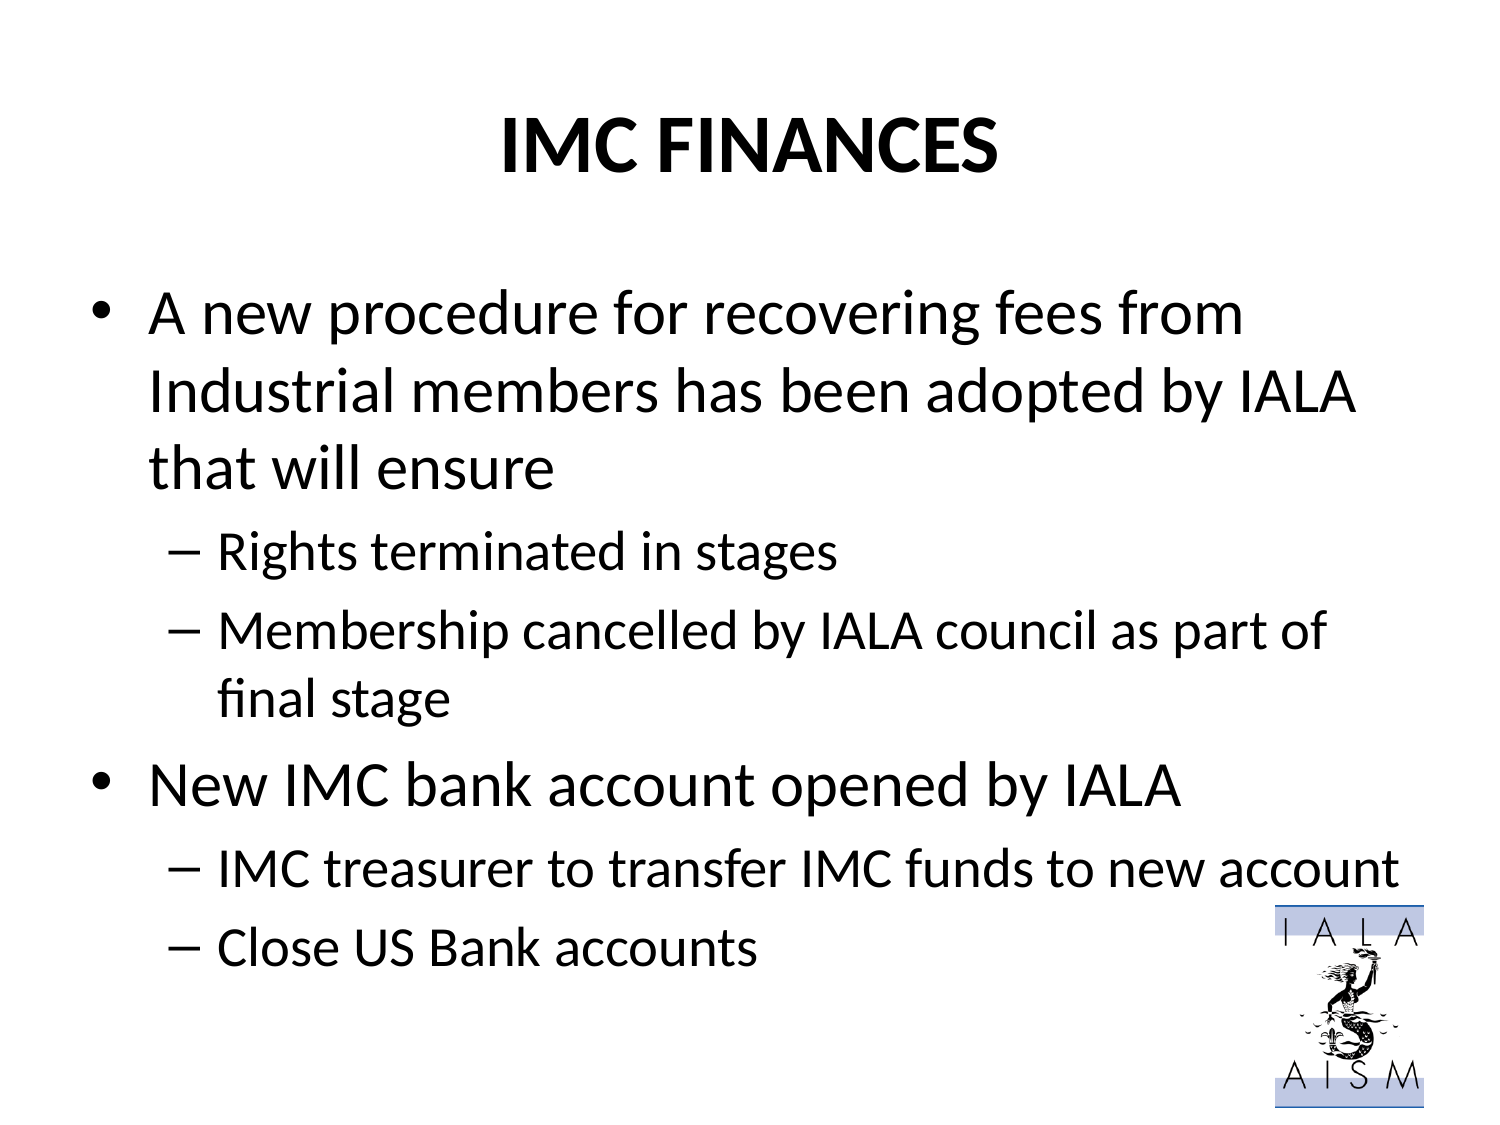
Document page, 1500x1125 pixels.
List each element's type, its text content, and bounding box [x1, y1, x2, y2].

picture [1275, 1005, 1424, 1108]
list A new procedure for recovering fees from Industrial members has been adopted by IALA that will ensure Rights terminated in stages Membership cancelled by IALA council as part of final stage New IMC bank account opened by IALA IMC treasurer to transfer IMC funds to new account Close US Bank accounts [75, 262, 1425, 1005]
title IMC FINANCES [75, 45, 1425, 233]
